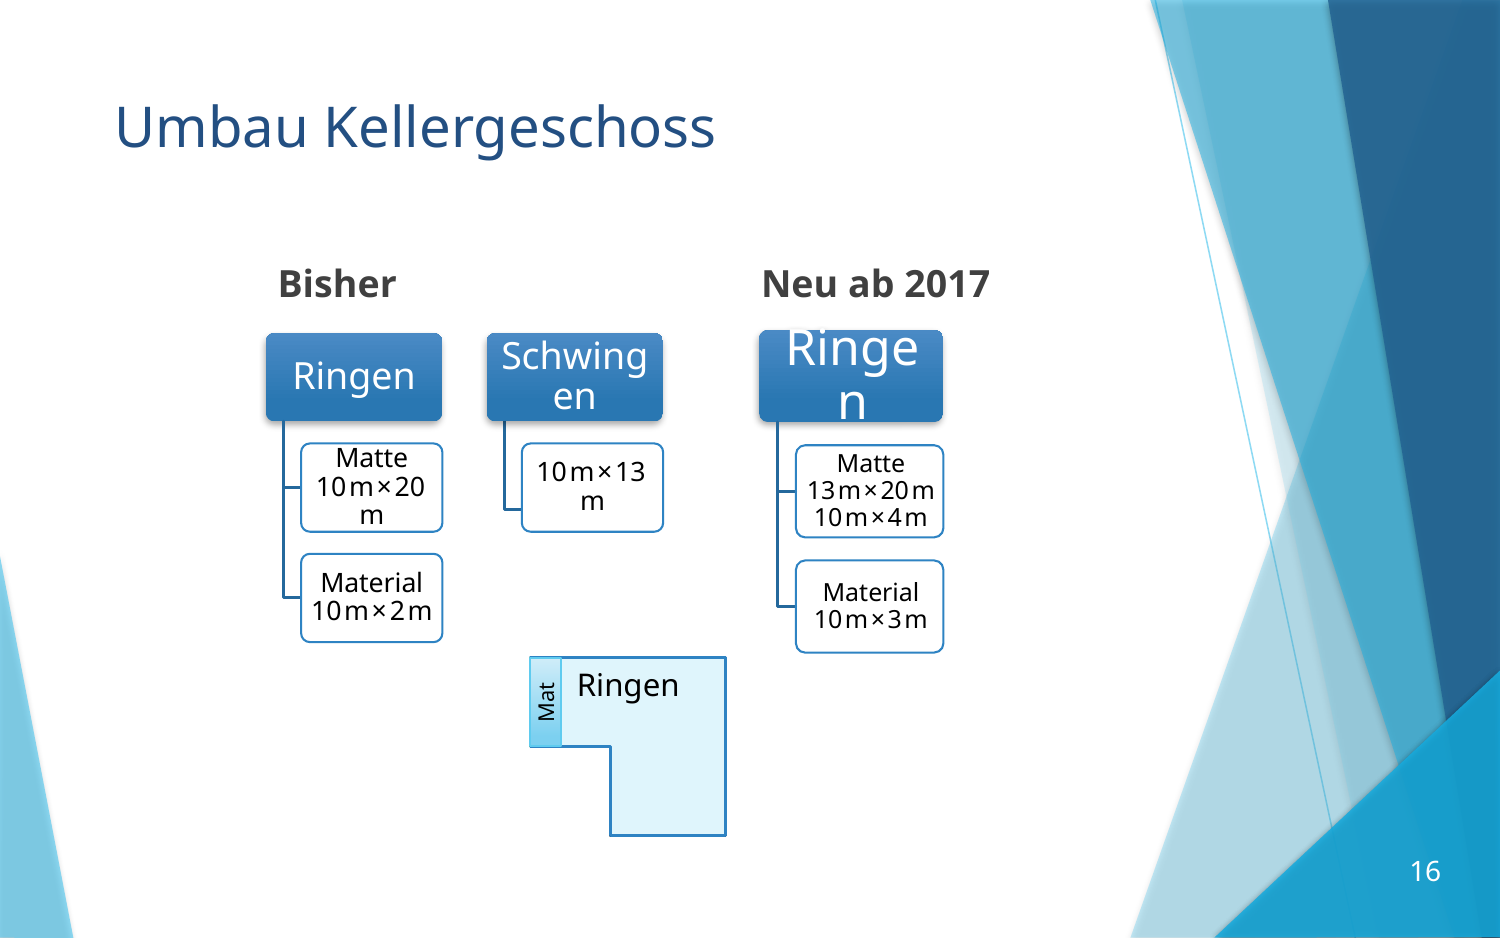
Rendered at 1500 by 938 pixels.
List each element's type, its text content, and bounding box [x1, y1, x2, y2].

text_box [265, 332, 443, 643]
text_box Mat [529, 657, 562, 747]
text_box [486, 332, 664, 533]
text_box Ringen [529, 656, 727, 837]
list Neu ab 2017 [746, 241, 1127, 313]
slide_number 16 [1372, 847, 1457, 898]
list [672, 329, 1031, 654]
list Bisher [262, 241, 643, 313]
title Umbau Kellergeschoss [99, 83, 1142, 231]
